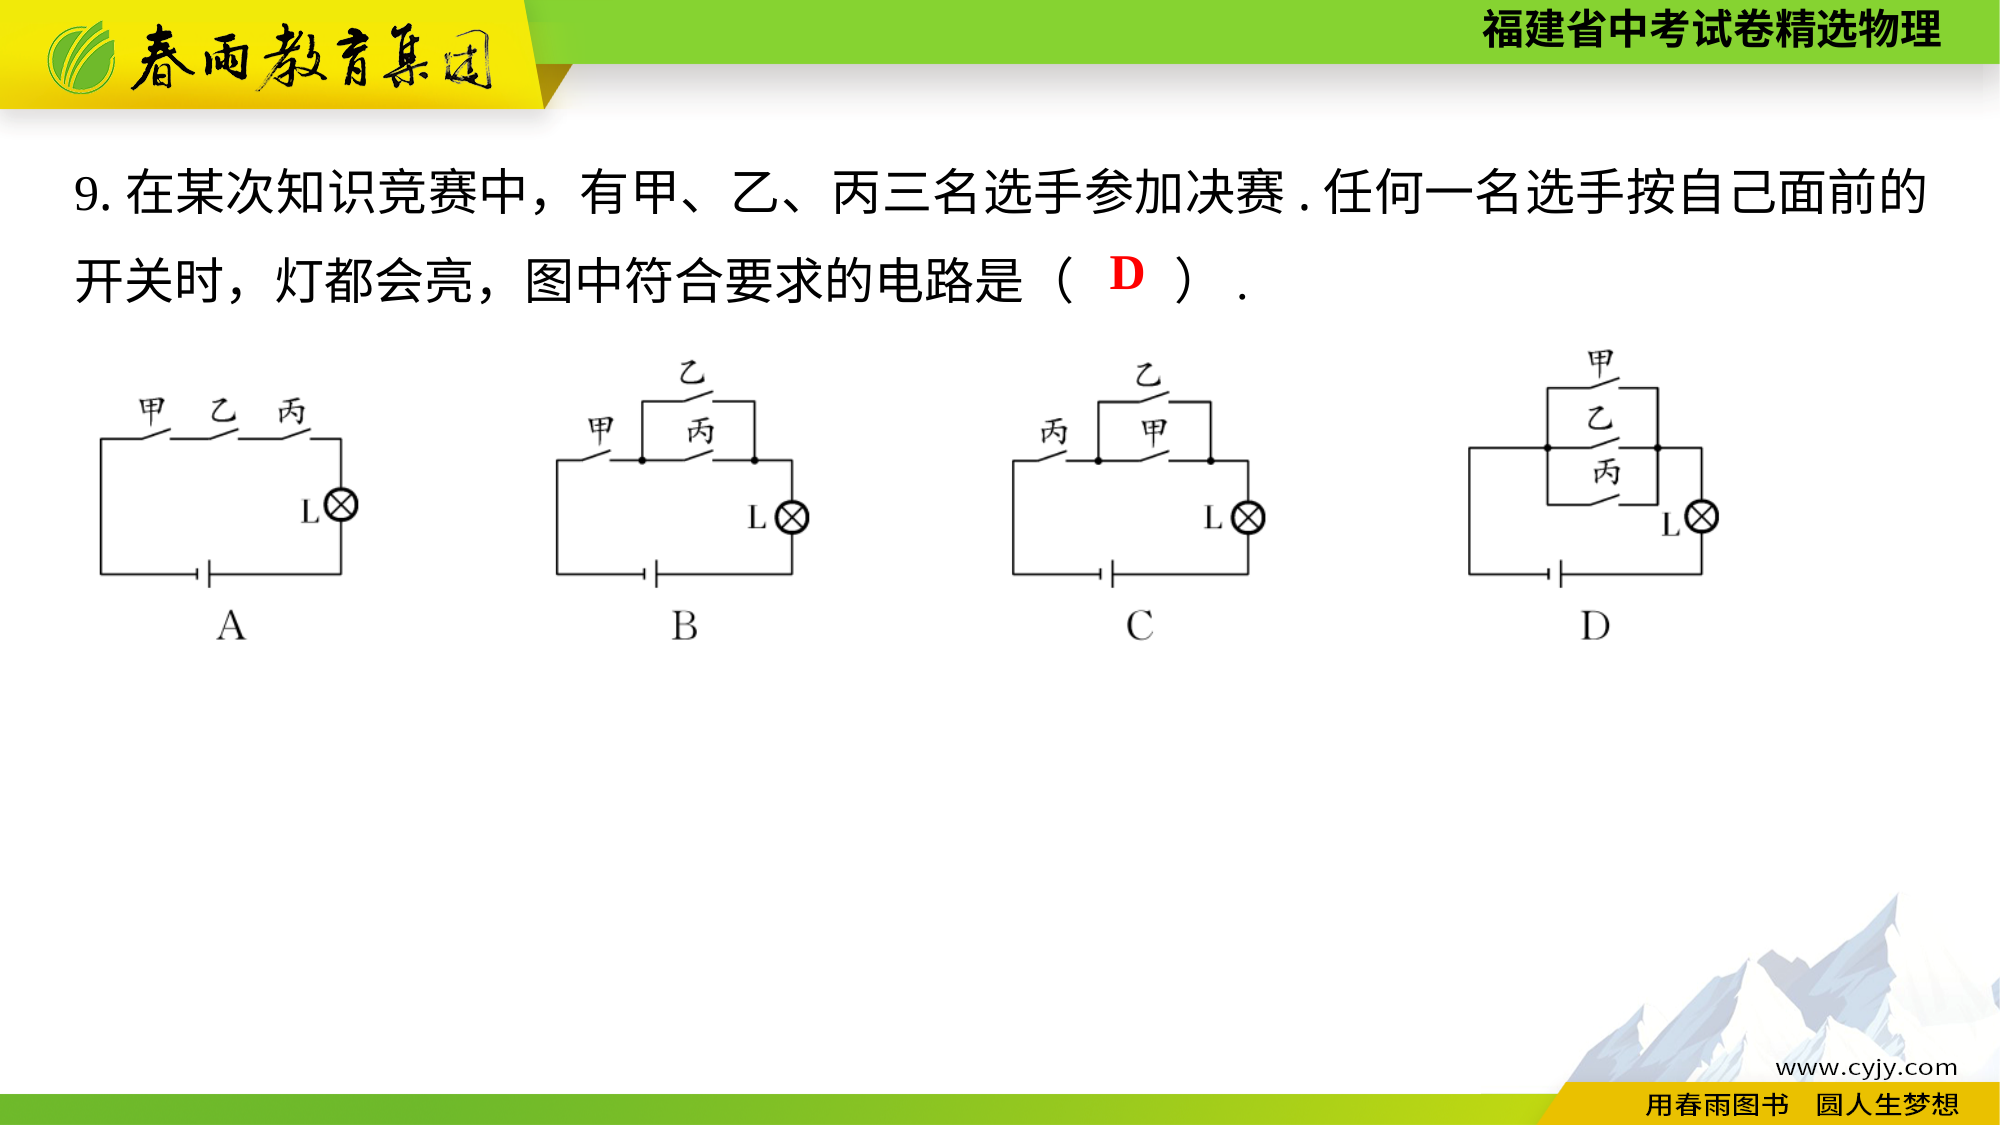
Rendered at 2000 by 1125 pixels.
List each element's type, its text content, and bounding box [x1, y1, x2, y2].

list 9.在某次知识竞赛中，有甲、乙、丙三名选手参加决赛.任何一名选手按自己面前的开关时，灯都会亮，图中符合要求的电路是（ ）. [59, 122, 1944, 308]
picture [0, 0, 2000, 1125]
text_box D [1094, 232, 1161, 307]
